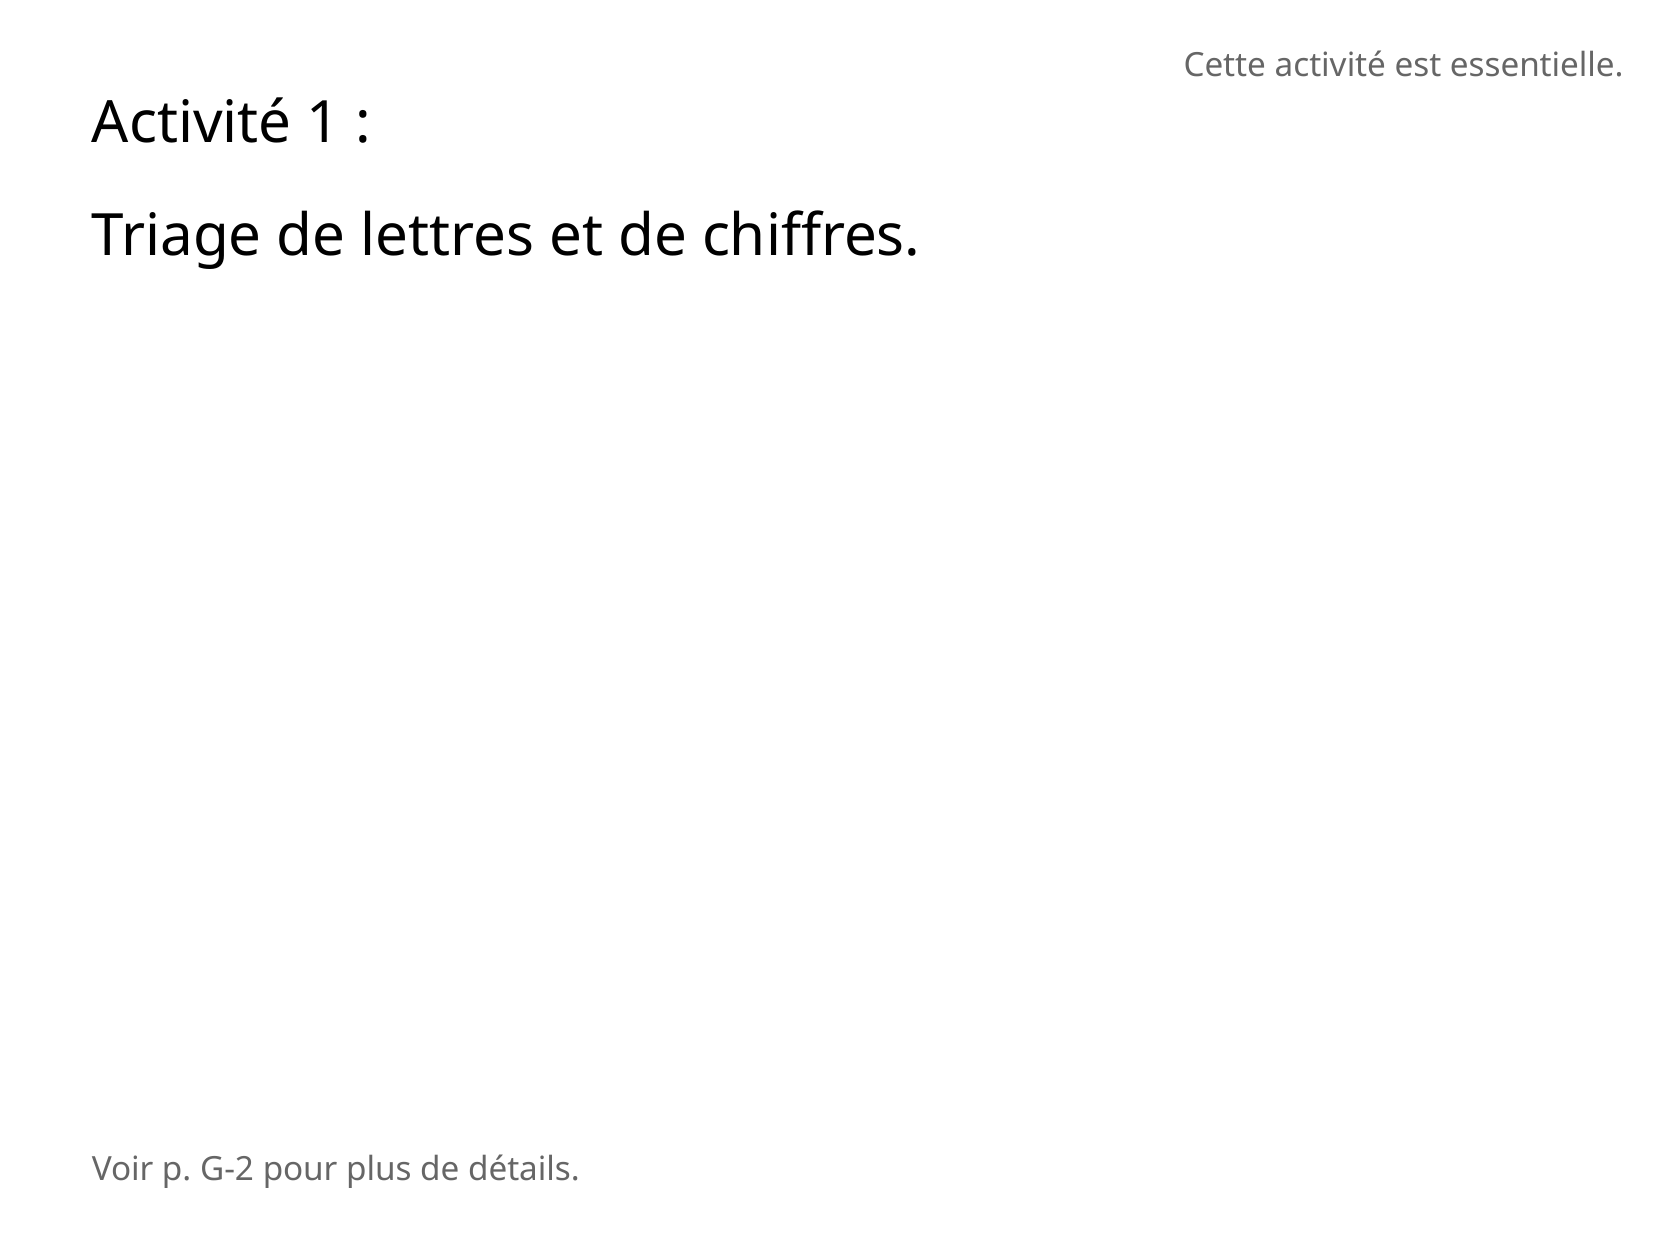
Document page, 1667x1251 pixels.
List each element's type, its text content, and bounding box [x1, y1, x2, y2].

text_box Cette activité est essentielle. [1107, 35, 1640, 91]
text_box Triage de lettres et de chiffres. [77, 189, 1667, 275]
text_box Activité 1 : [77, 77, 1667, 162]
text_box Voir p. G-2 pour plus de détails. [77, 1139, 990, 1195]
